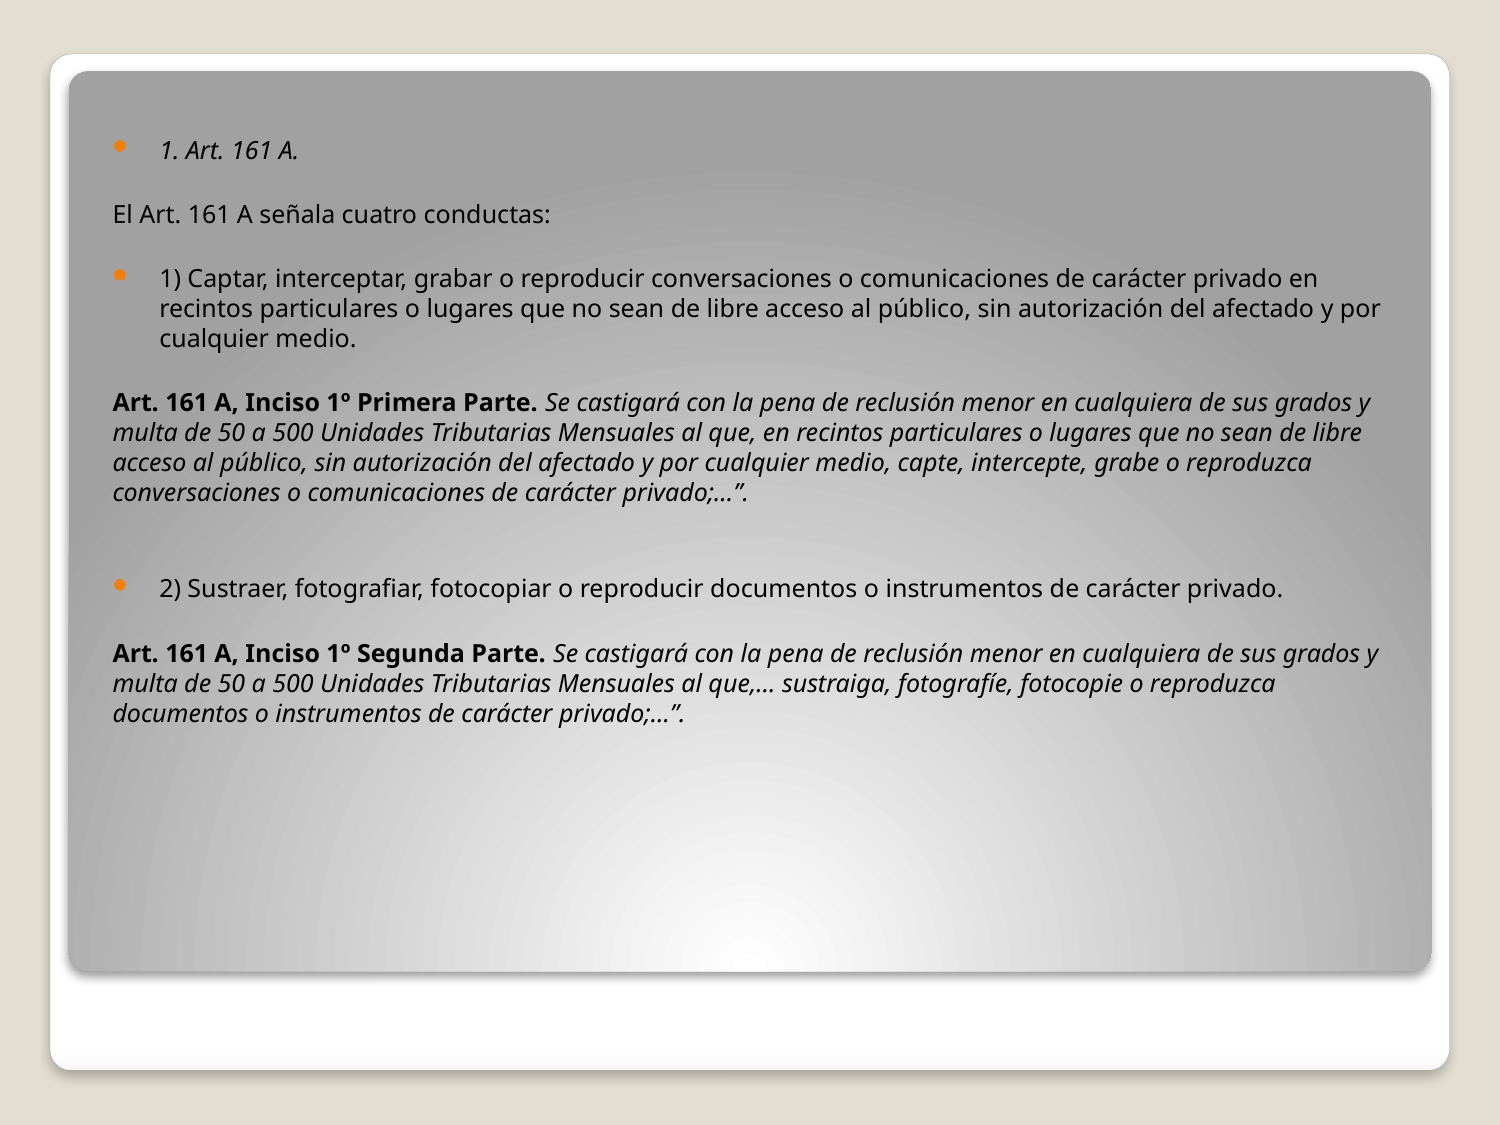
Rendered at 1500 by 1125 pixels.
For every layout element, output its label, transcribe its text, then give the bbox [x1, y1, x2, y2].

list 1. Art. 161 A. El Art. 161 A señala cuatro conductas: 1) Captar, interceptar, grabar o reproducir conversaciones o comunicaciones de carácter privado en recintos particulares o lugares que no sean de libre acceso al público, sin autorización del afectado y por cualquier medio. Art. 161 A, Inciso 1º Primera Parte. Se castigará con la pena de reclusión menor en cualquiera de sus grados y multa de 50 a 500 Unidades Tributarias Mensuales al que, en recintos particulares o lugares que no sean de libre acceso al público, sin autorización del afectado y por cualquier medio, capte, intercepte, grabe o reproduzca conversaciones o comunicaciones de carácter privado;…”. 2) Sustraer, fotografiar, fotocopiar o reproducir documentos o instrumentos de carácter privado. Art. 161 A, Inciso 1º Segunda Parte. Se castigará con la pena de reclusión menor en cualquiera de sus grados y multa de 50 a 500 Unidades Tributarias Mensuales al que,… sustraiga, fotografíe, fotocopie o reproduzca documentos o instrumentos de carácter privado;…”. [82, 86, 1425, 774]
